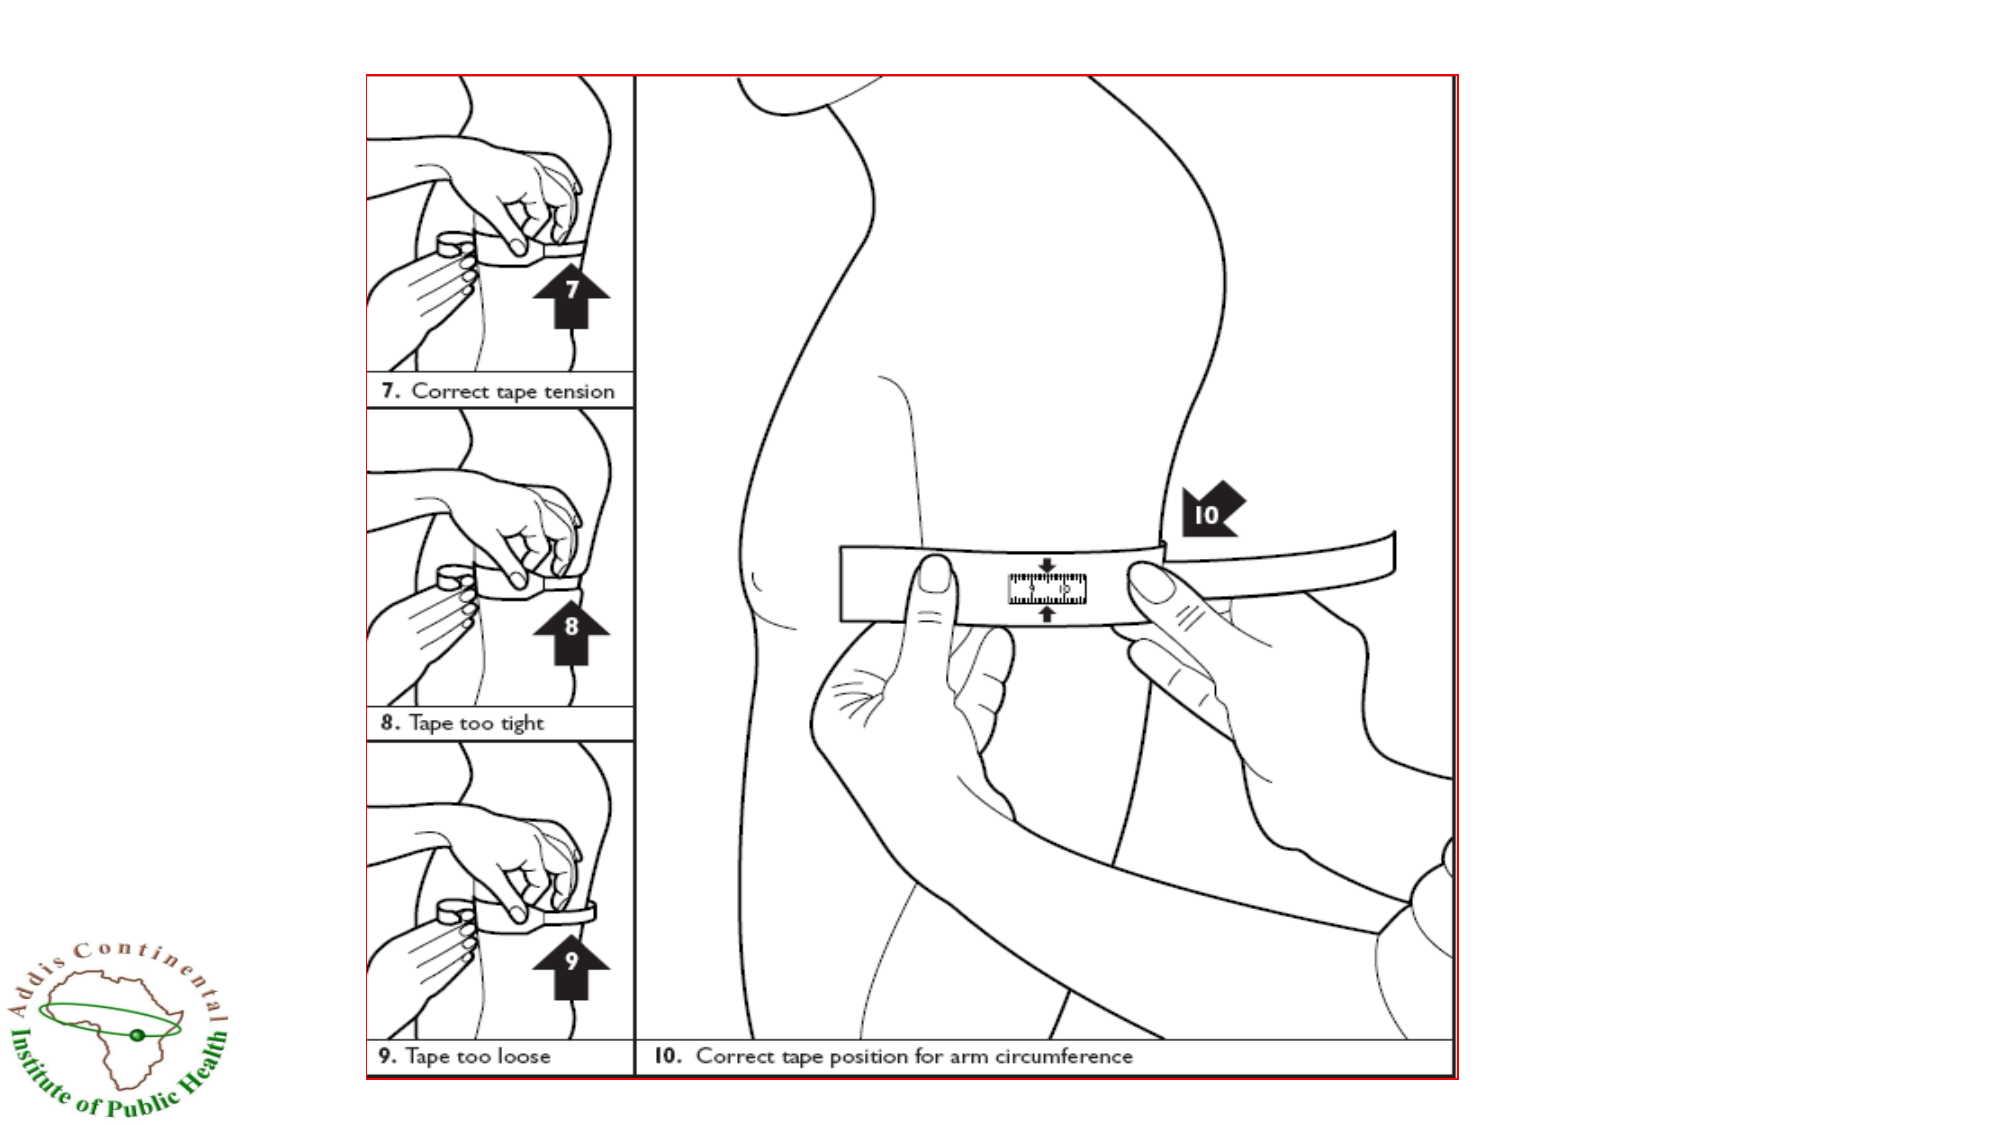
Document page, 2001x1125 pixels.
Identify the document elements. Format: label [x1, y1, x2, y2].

picture [366, 75, 1458, 1079]
picture [0, 940, 236, 1125]
